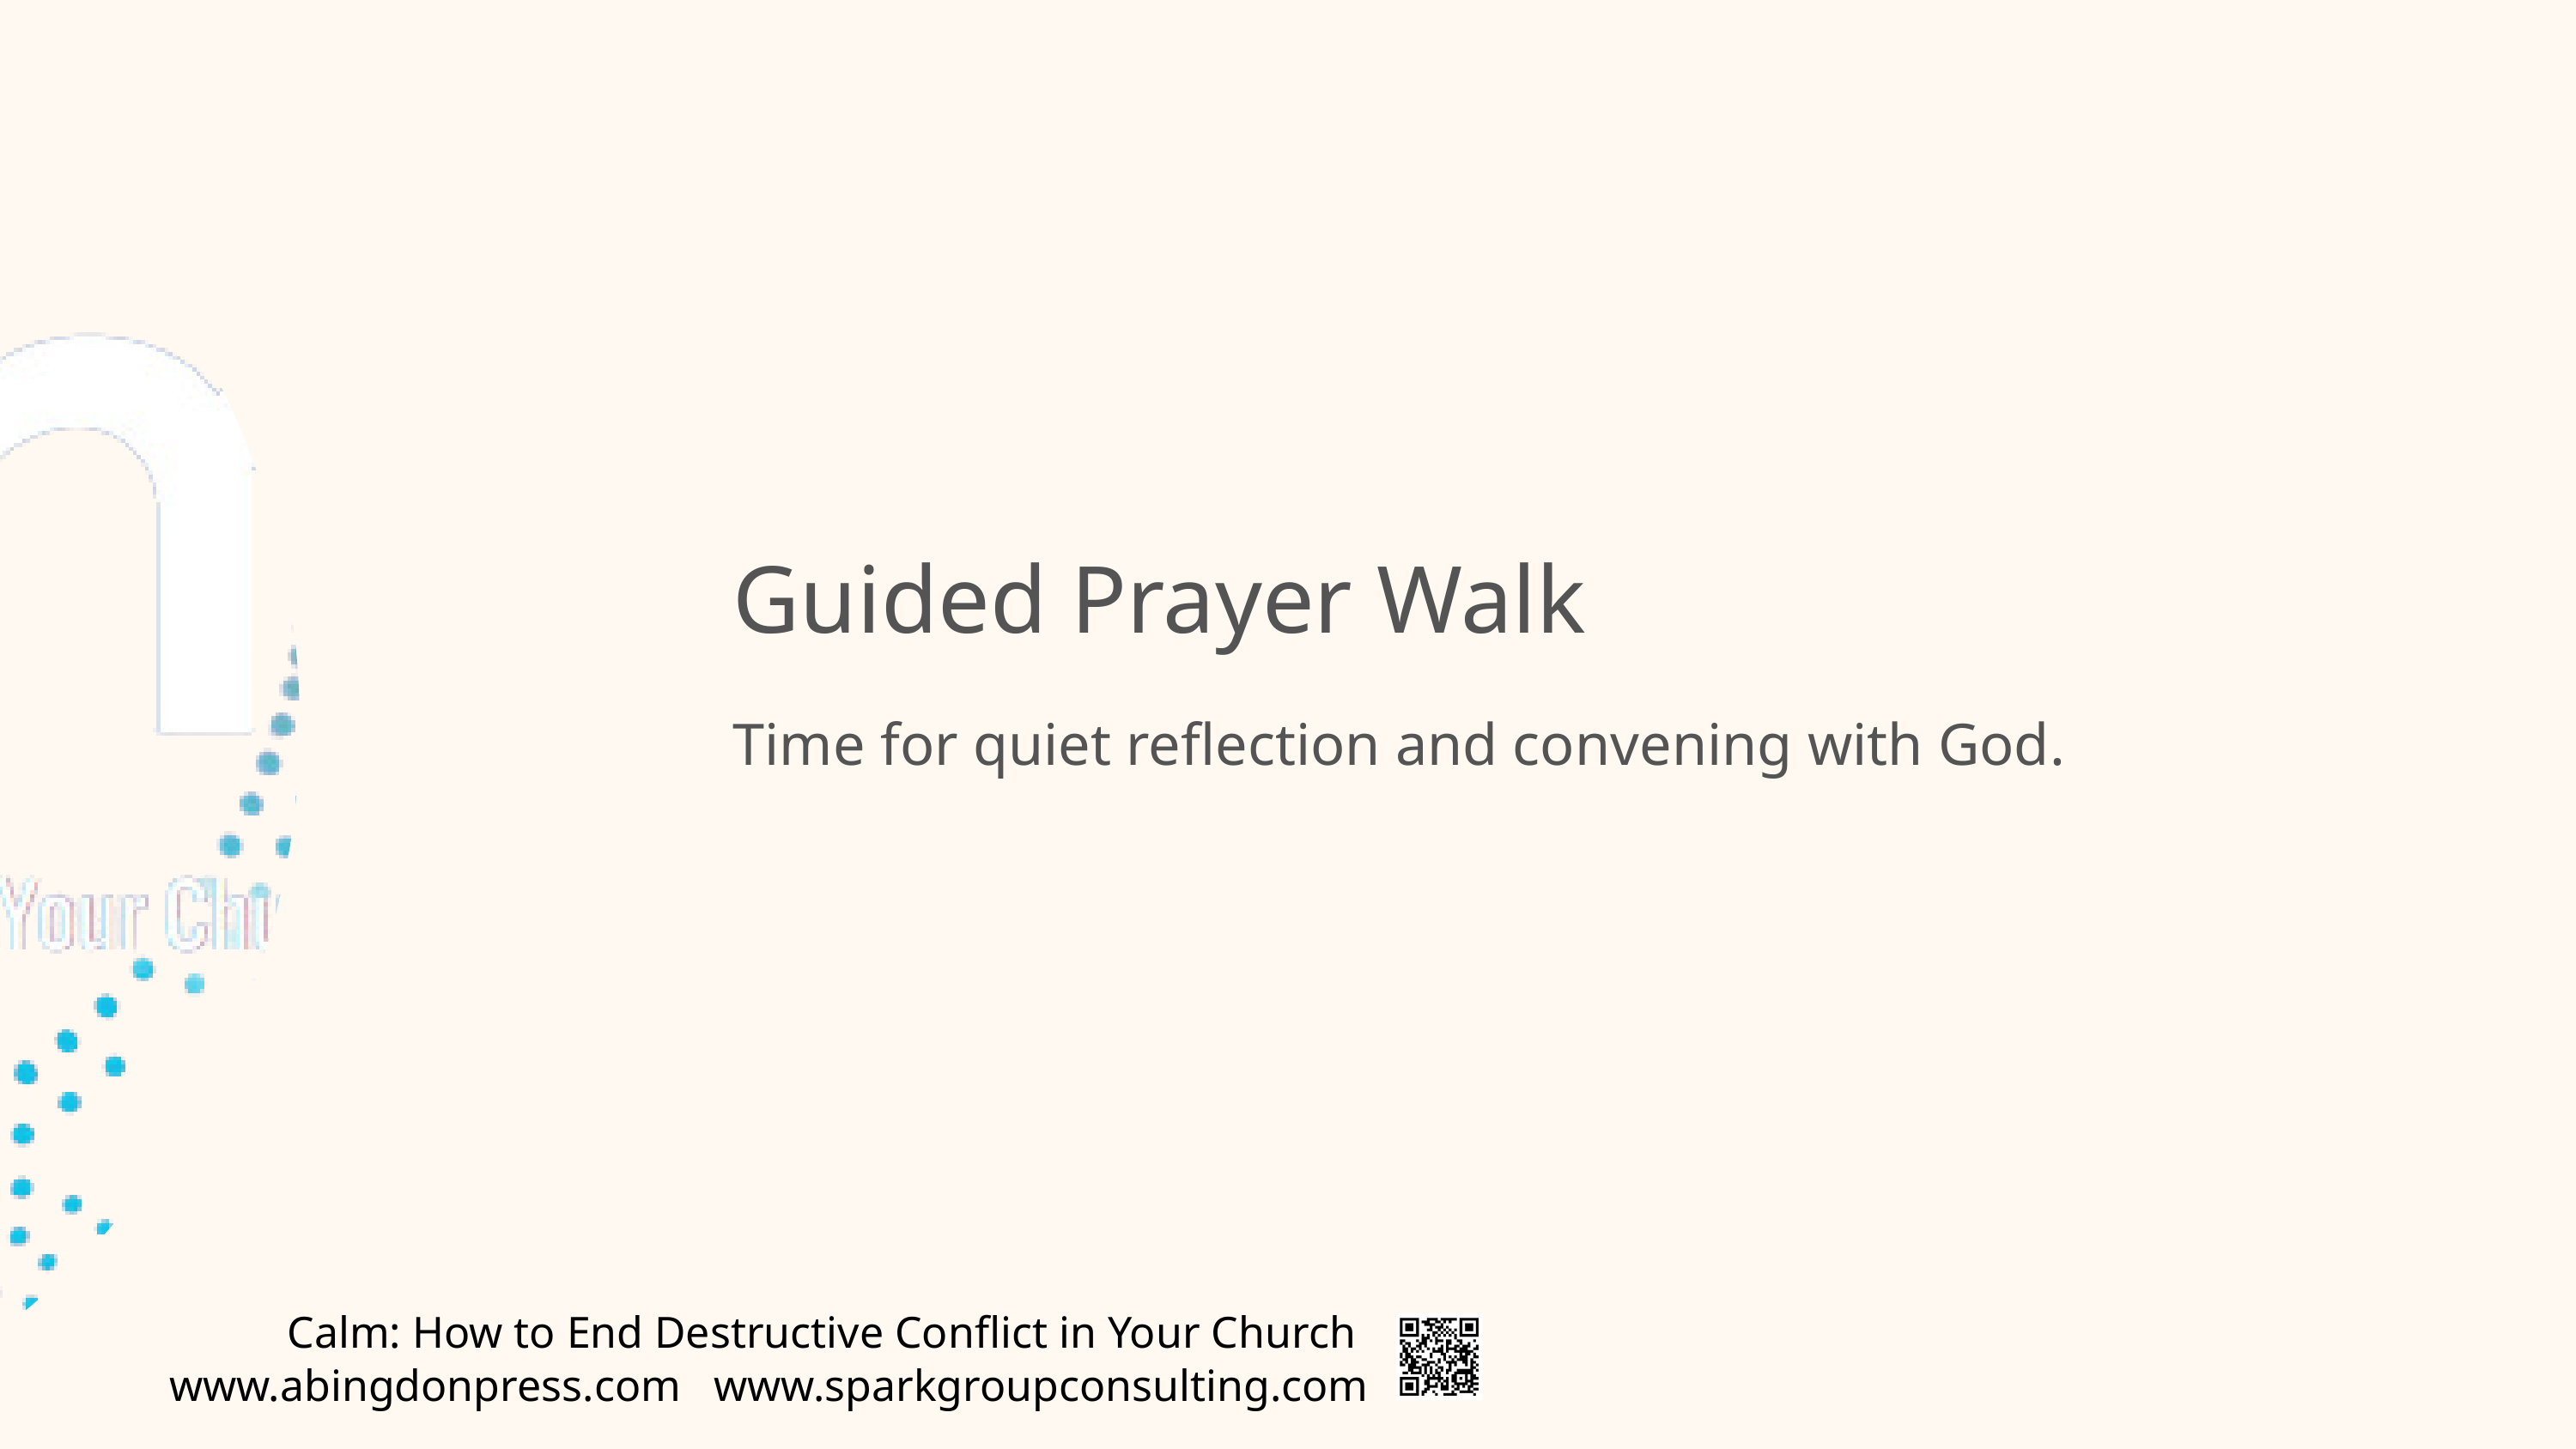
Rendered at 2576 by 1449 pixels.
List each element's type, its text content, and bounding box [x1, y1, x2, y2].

text_box Time for quiet reflection and convening with God. [732, 696, 2233, 777]
text_box Guided Prayer Walk [732, 522, 2042, 652]
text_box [0, 0, 301, 1449]
text_box [1418, 1313, 1483, 1400]
text_box Calm: How to End Destructive Conflict in Your Church [305, 1296, 1475, 1357]
text_box www.sparkgroupconsulting.com [714, 1357, 1418, 1410]
text_box www.abingdonpress.com [305, 1357, 714, 1410]
